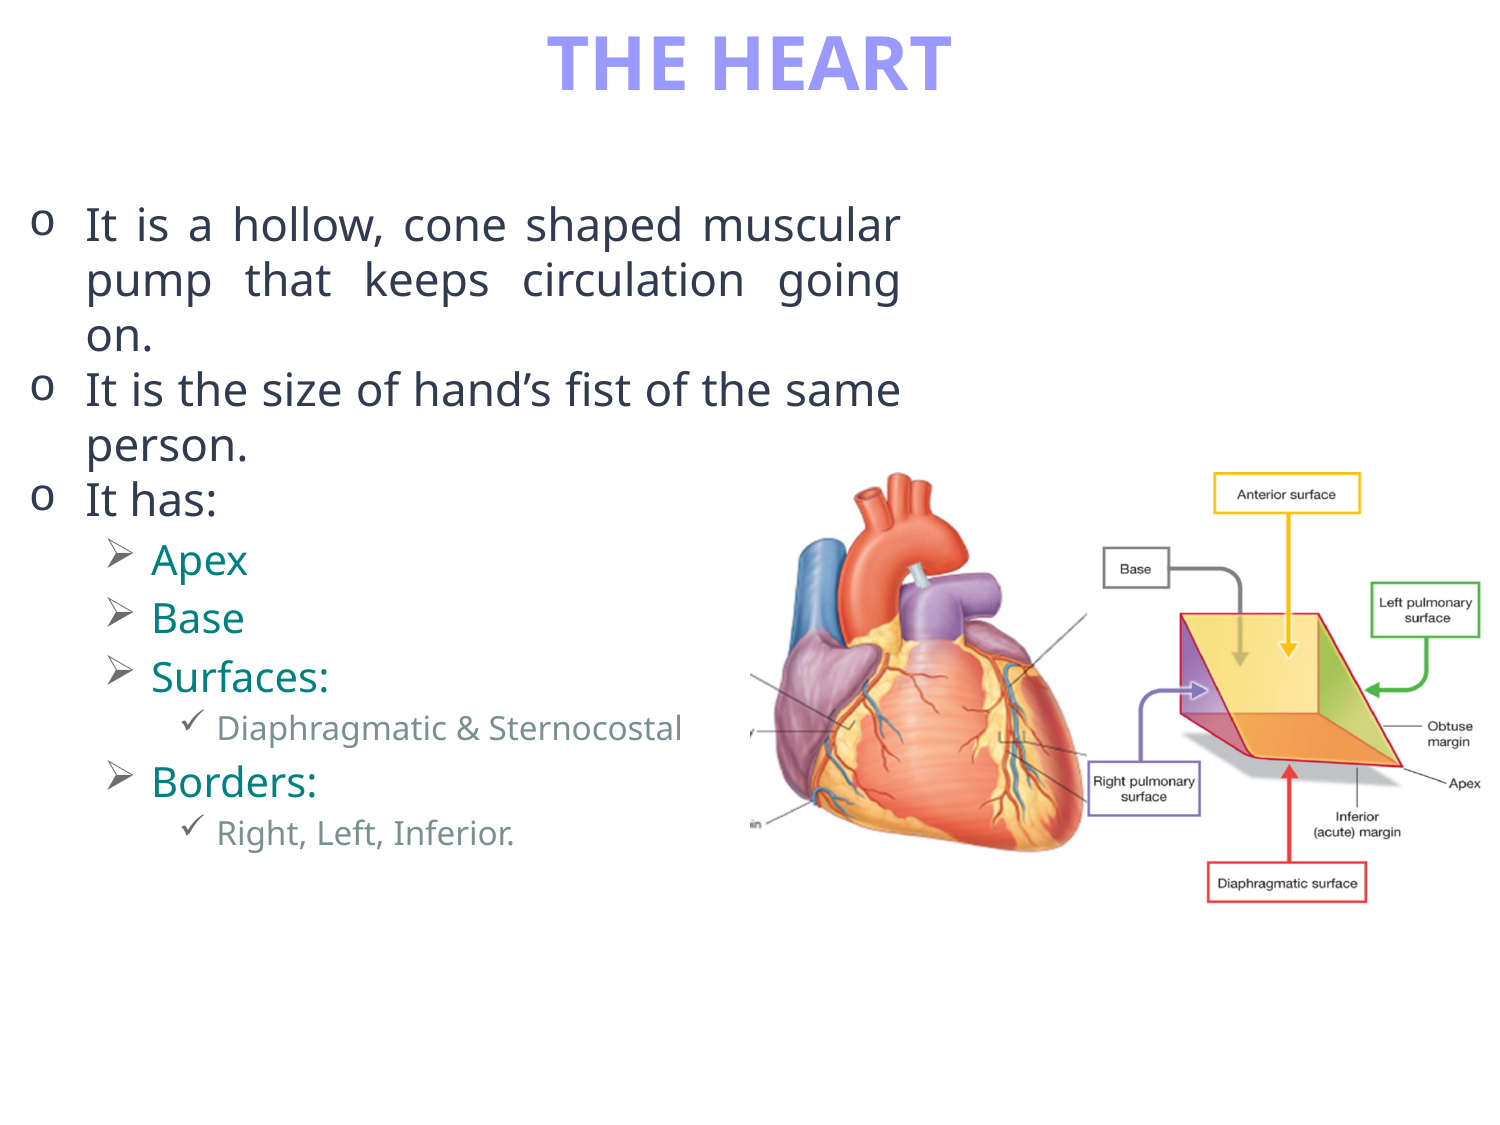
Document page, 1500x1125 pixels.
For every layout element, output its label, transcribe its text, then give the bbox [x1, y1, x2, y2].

picture [749, 472, 1481, 905]
list It is a hollow, cone shaped muscular pump that keeps circulation going on. It is the size of hand’s fist of the same person. It has: Apex Base Surfaces: Diaphragmatic & Sternocostal Borders: Right, Left, Inferior. [13, 187, 918, 932]
text_box THE HEART [0, 8, 1500, 130]
